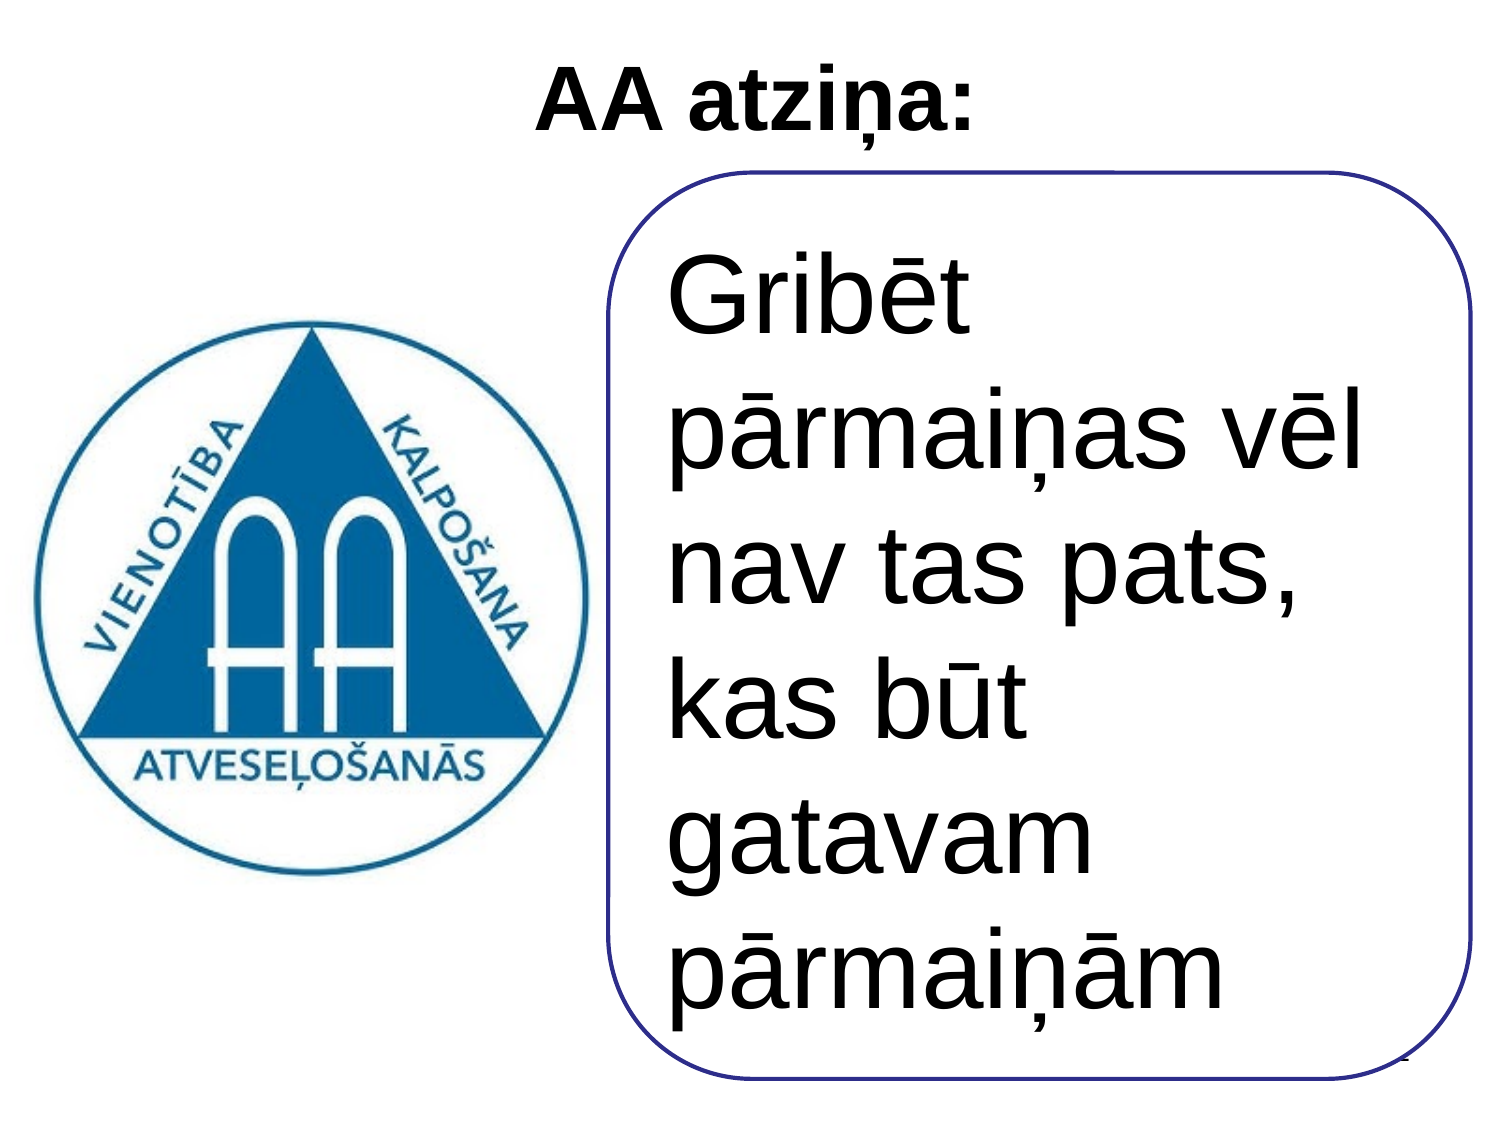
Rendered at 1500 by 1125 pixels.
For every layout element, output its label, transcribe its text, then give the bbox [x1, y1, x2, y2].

text_box Gribēt pārmaiņas vēl nav tas pats, kas būt gatavam pārmaiņām [615, 170, 1473, 1081]
title AA atziņa: [11, 18, 1500, 169]
picture [0, 255, 627, 979]
slide_number 11 [1074, 1043, 1426, 1103]
